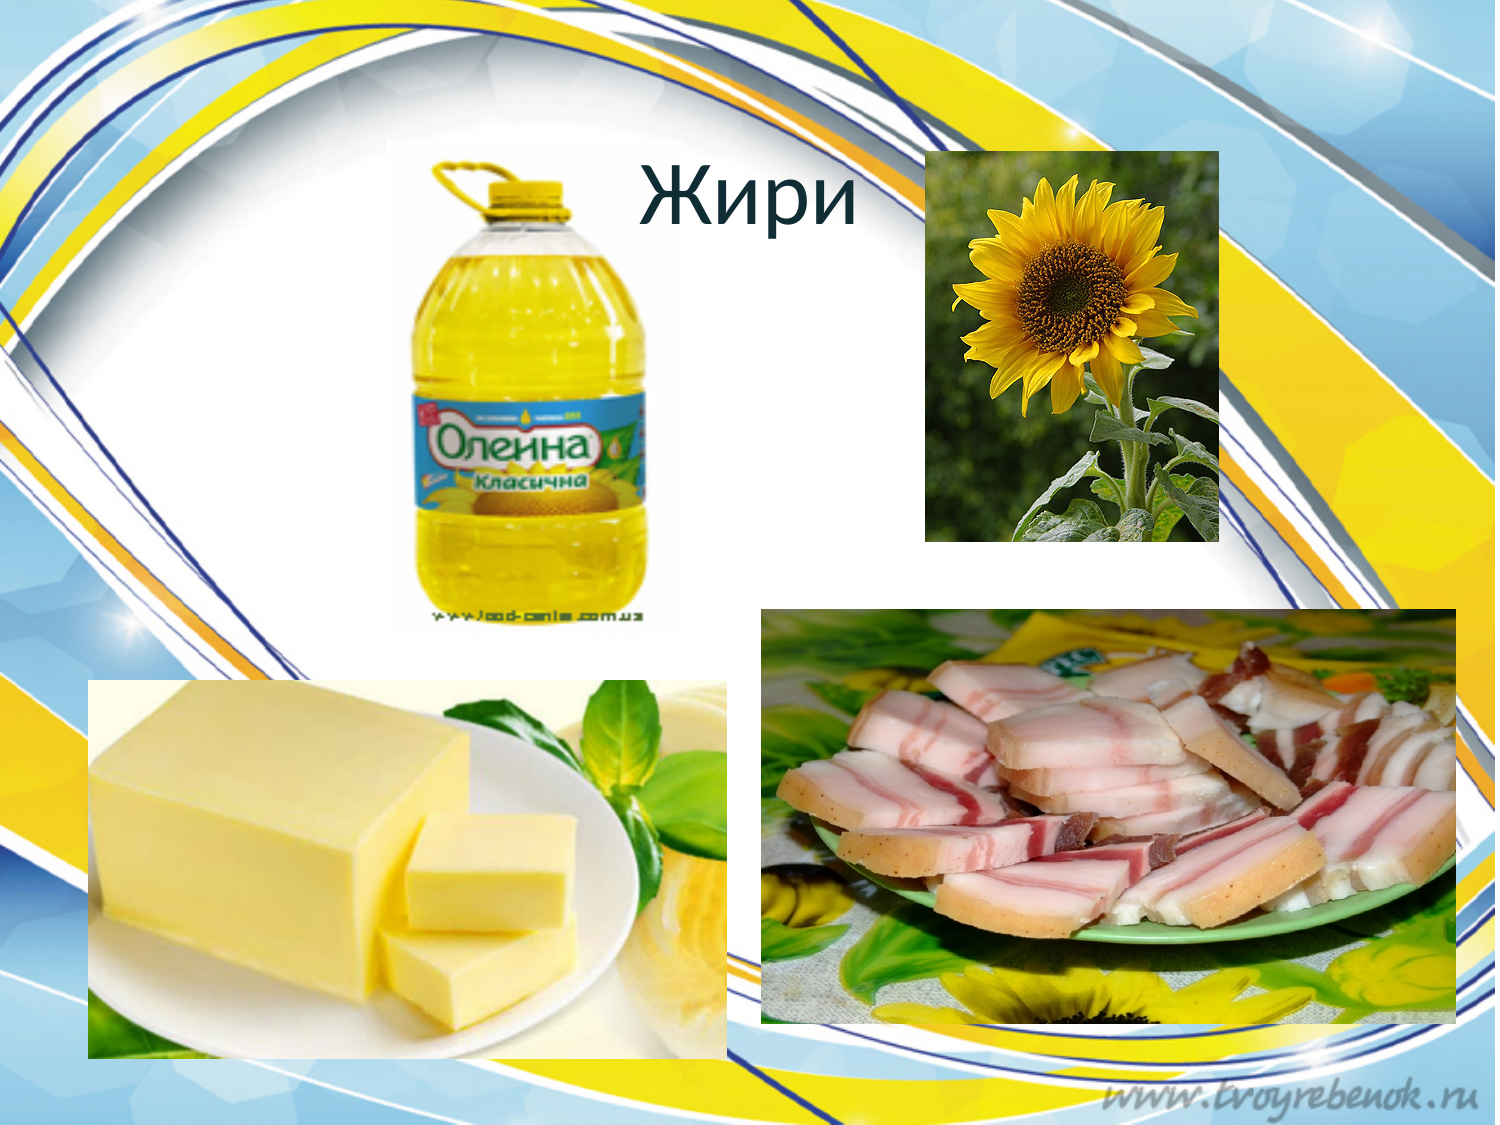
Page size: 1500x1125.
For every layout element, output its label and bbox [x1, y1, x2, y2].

picture [0, 0, 1495, 1125]
list [925, 150, 1219, 542]
